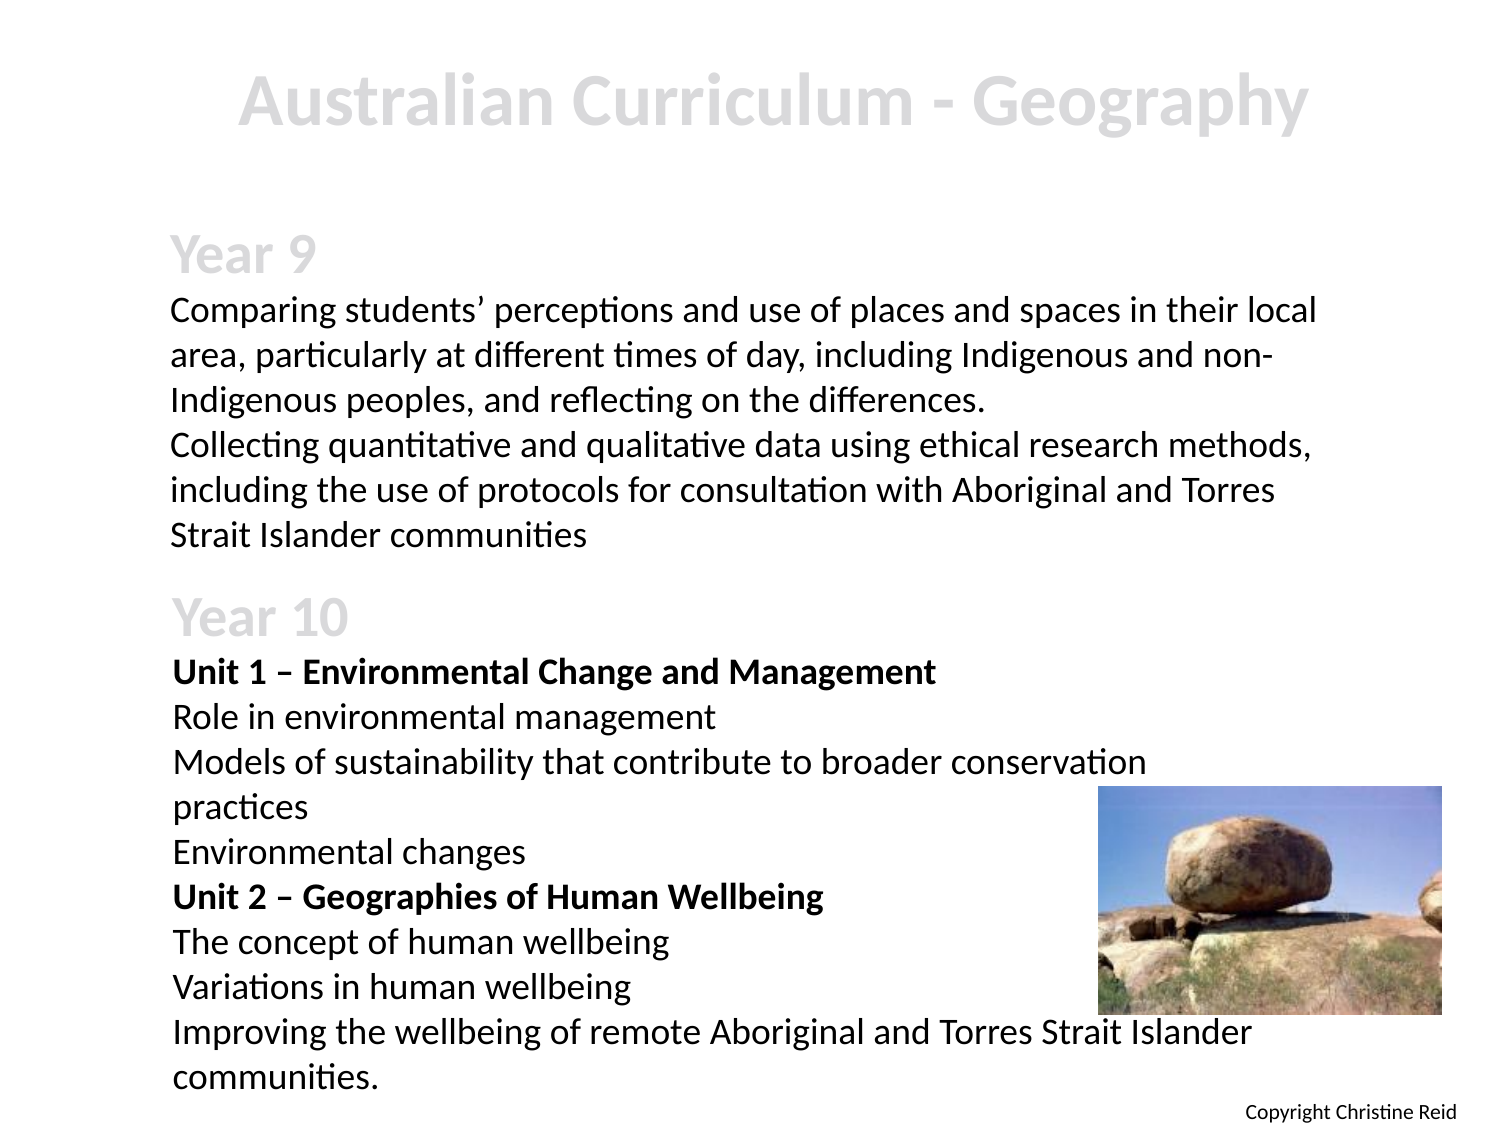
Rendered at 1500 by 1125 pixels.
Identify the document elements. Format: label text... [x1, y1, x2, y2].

picture [1097, 786, 1442, 1016]
text_box Australian Curriculum - Geography [223, 42, 1327, 148]
text_box Copyright Christine Reid [1230, 1065, 1473, 1125]
text_box Year 10 Unit 1 – Environmental Change and Management Role in environmental management Models of sustainability that contribute to broader conservation practices Environmental changes Unit 2 – Geographies of Human Wellbeing The concept of human wellbeing Variations in human wellbeing Improving the wellbeing of remote Aboriginal and Torres Strait Islander communities. [158, 570, 1270, 1105]
text_box Year 9 Comparing students’ perceptions and use of places and spaces in their local area, particularly at different times of day, including Indigenous and non-Indigenous peoples, and reflecting on the differences. Collecting quantitative and qualitative data using ethical research methods, including the use of protocols for consultation with Aboriginal and Torres Strait Islander communities [155, 208, 1341, 563]
